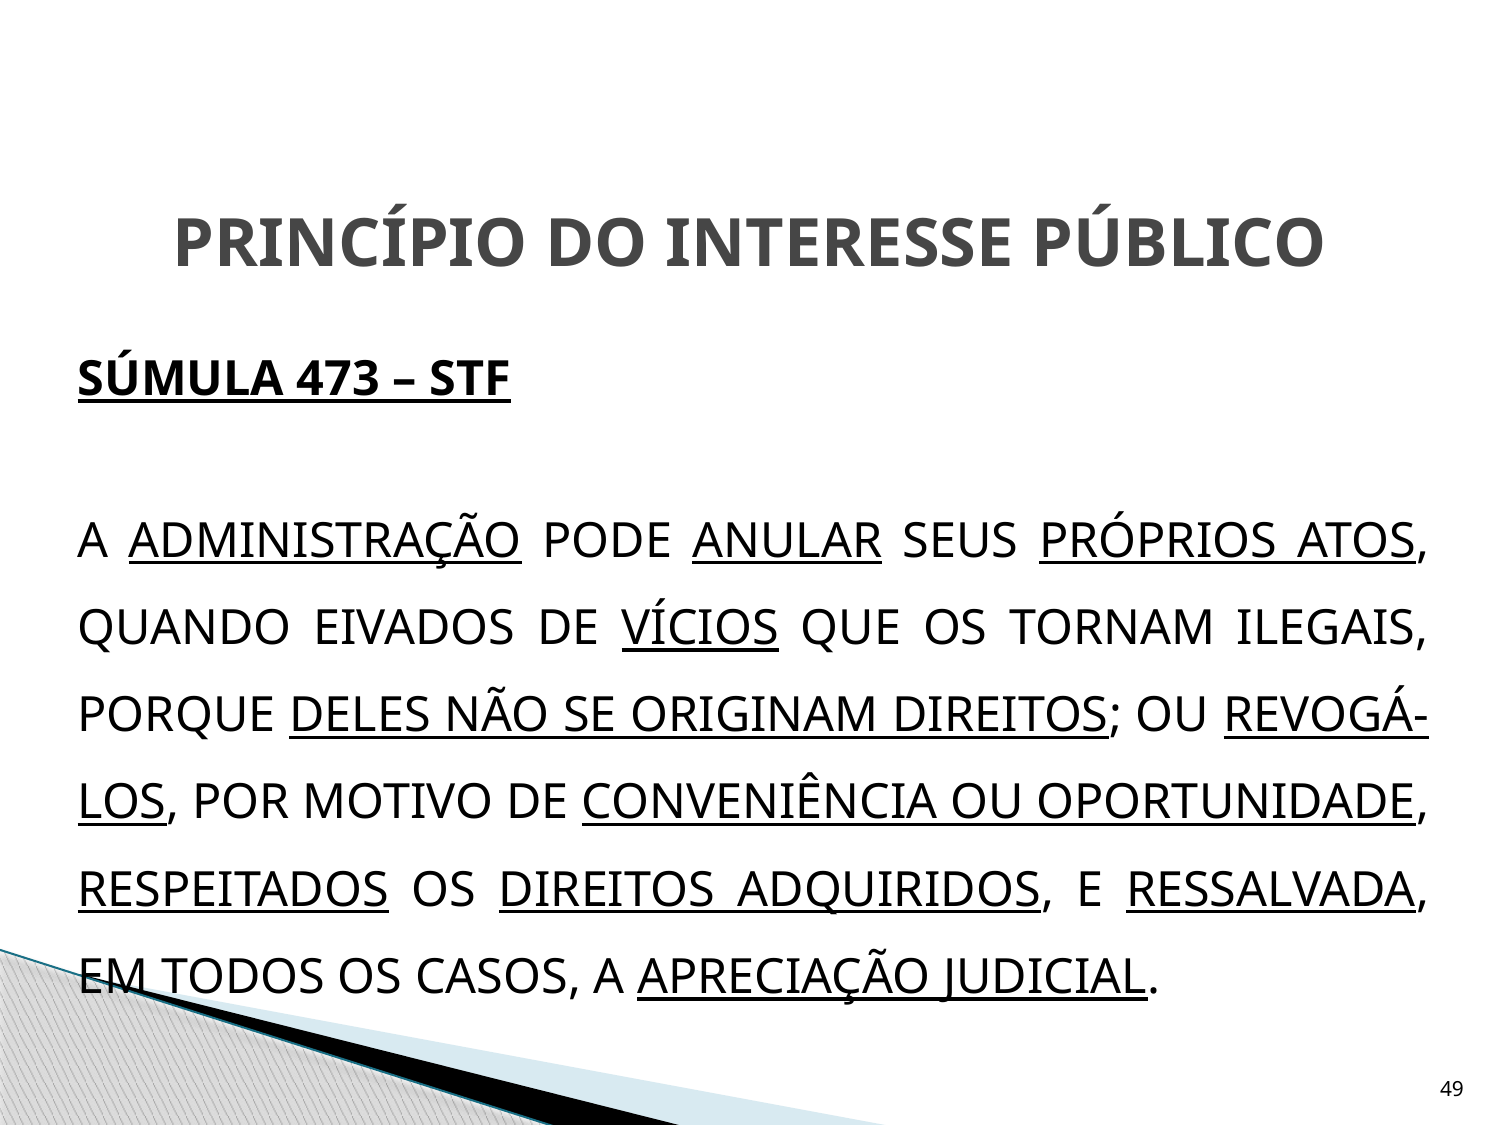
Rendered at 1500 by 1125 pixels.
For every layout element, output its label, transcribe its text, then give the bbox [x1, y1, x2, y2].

slide_number 49 [1418, 1051, 1479, 1112]
list SÚMULA 473 – STF A ADMINISTRAÇÃO PODE ANULAR SEUS PRÓPRIOS ATOS, QUANDO EIVADOS DE VÍCIOS QUE OS TORNAM ILEGAIS, PORQUE DELES NÃO SE ORIGINAM DIREITOS; OU REVOGÁ-LOS, POR MOTIVO DE CONVENIÊNCIA OU OPORTUNIDADE, RESPEITADOS OS DIREITOS ADQUIRIDOS, E RESSALVADA, EM TODOS OS CASOS, A APRECIAÇÃO JUDICIAL. [0, 339, 1444, 1043]
title PRINCÍPIO DO INTERESSE PÚBLICO [0, 175, 1500, 305]
